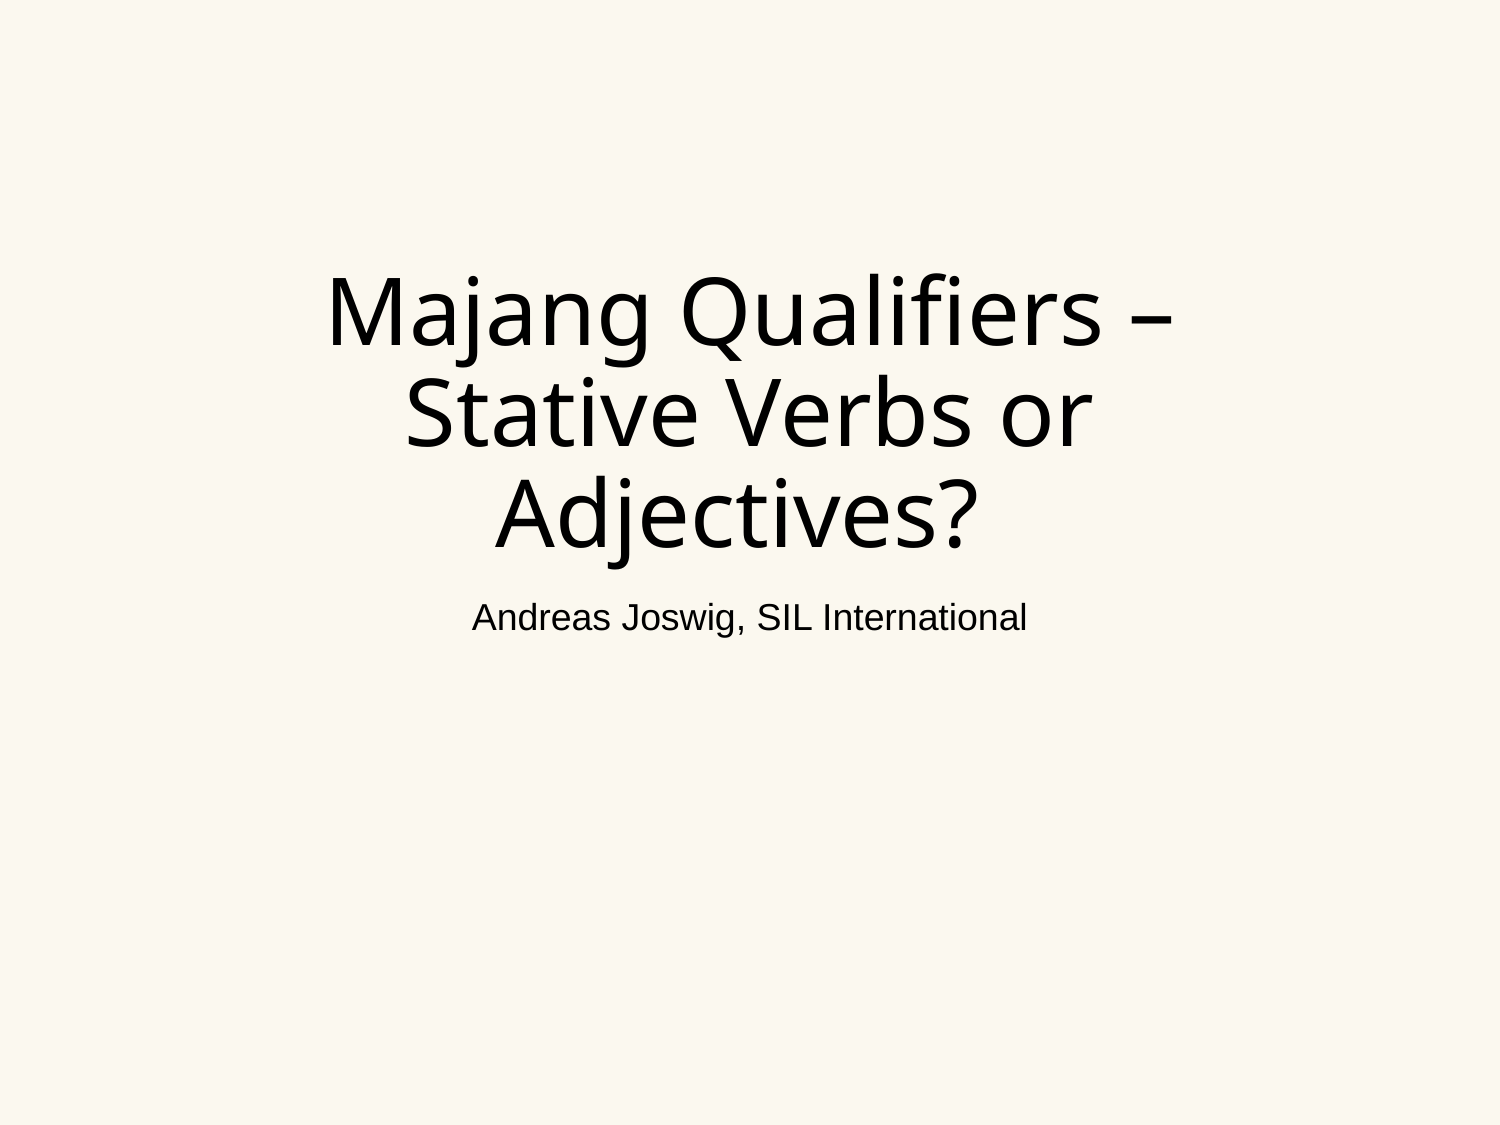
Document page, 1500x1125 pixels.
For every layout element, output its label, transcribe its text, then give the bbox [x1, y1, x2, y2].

text_box Majang Qualifiers – Stative Verbs or Adjectives? [187, 184, 1313, 576]
text_box Andreas Joswig, SIL International [187, 590, 1313, 863]
